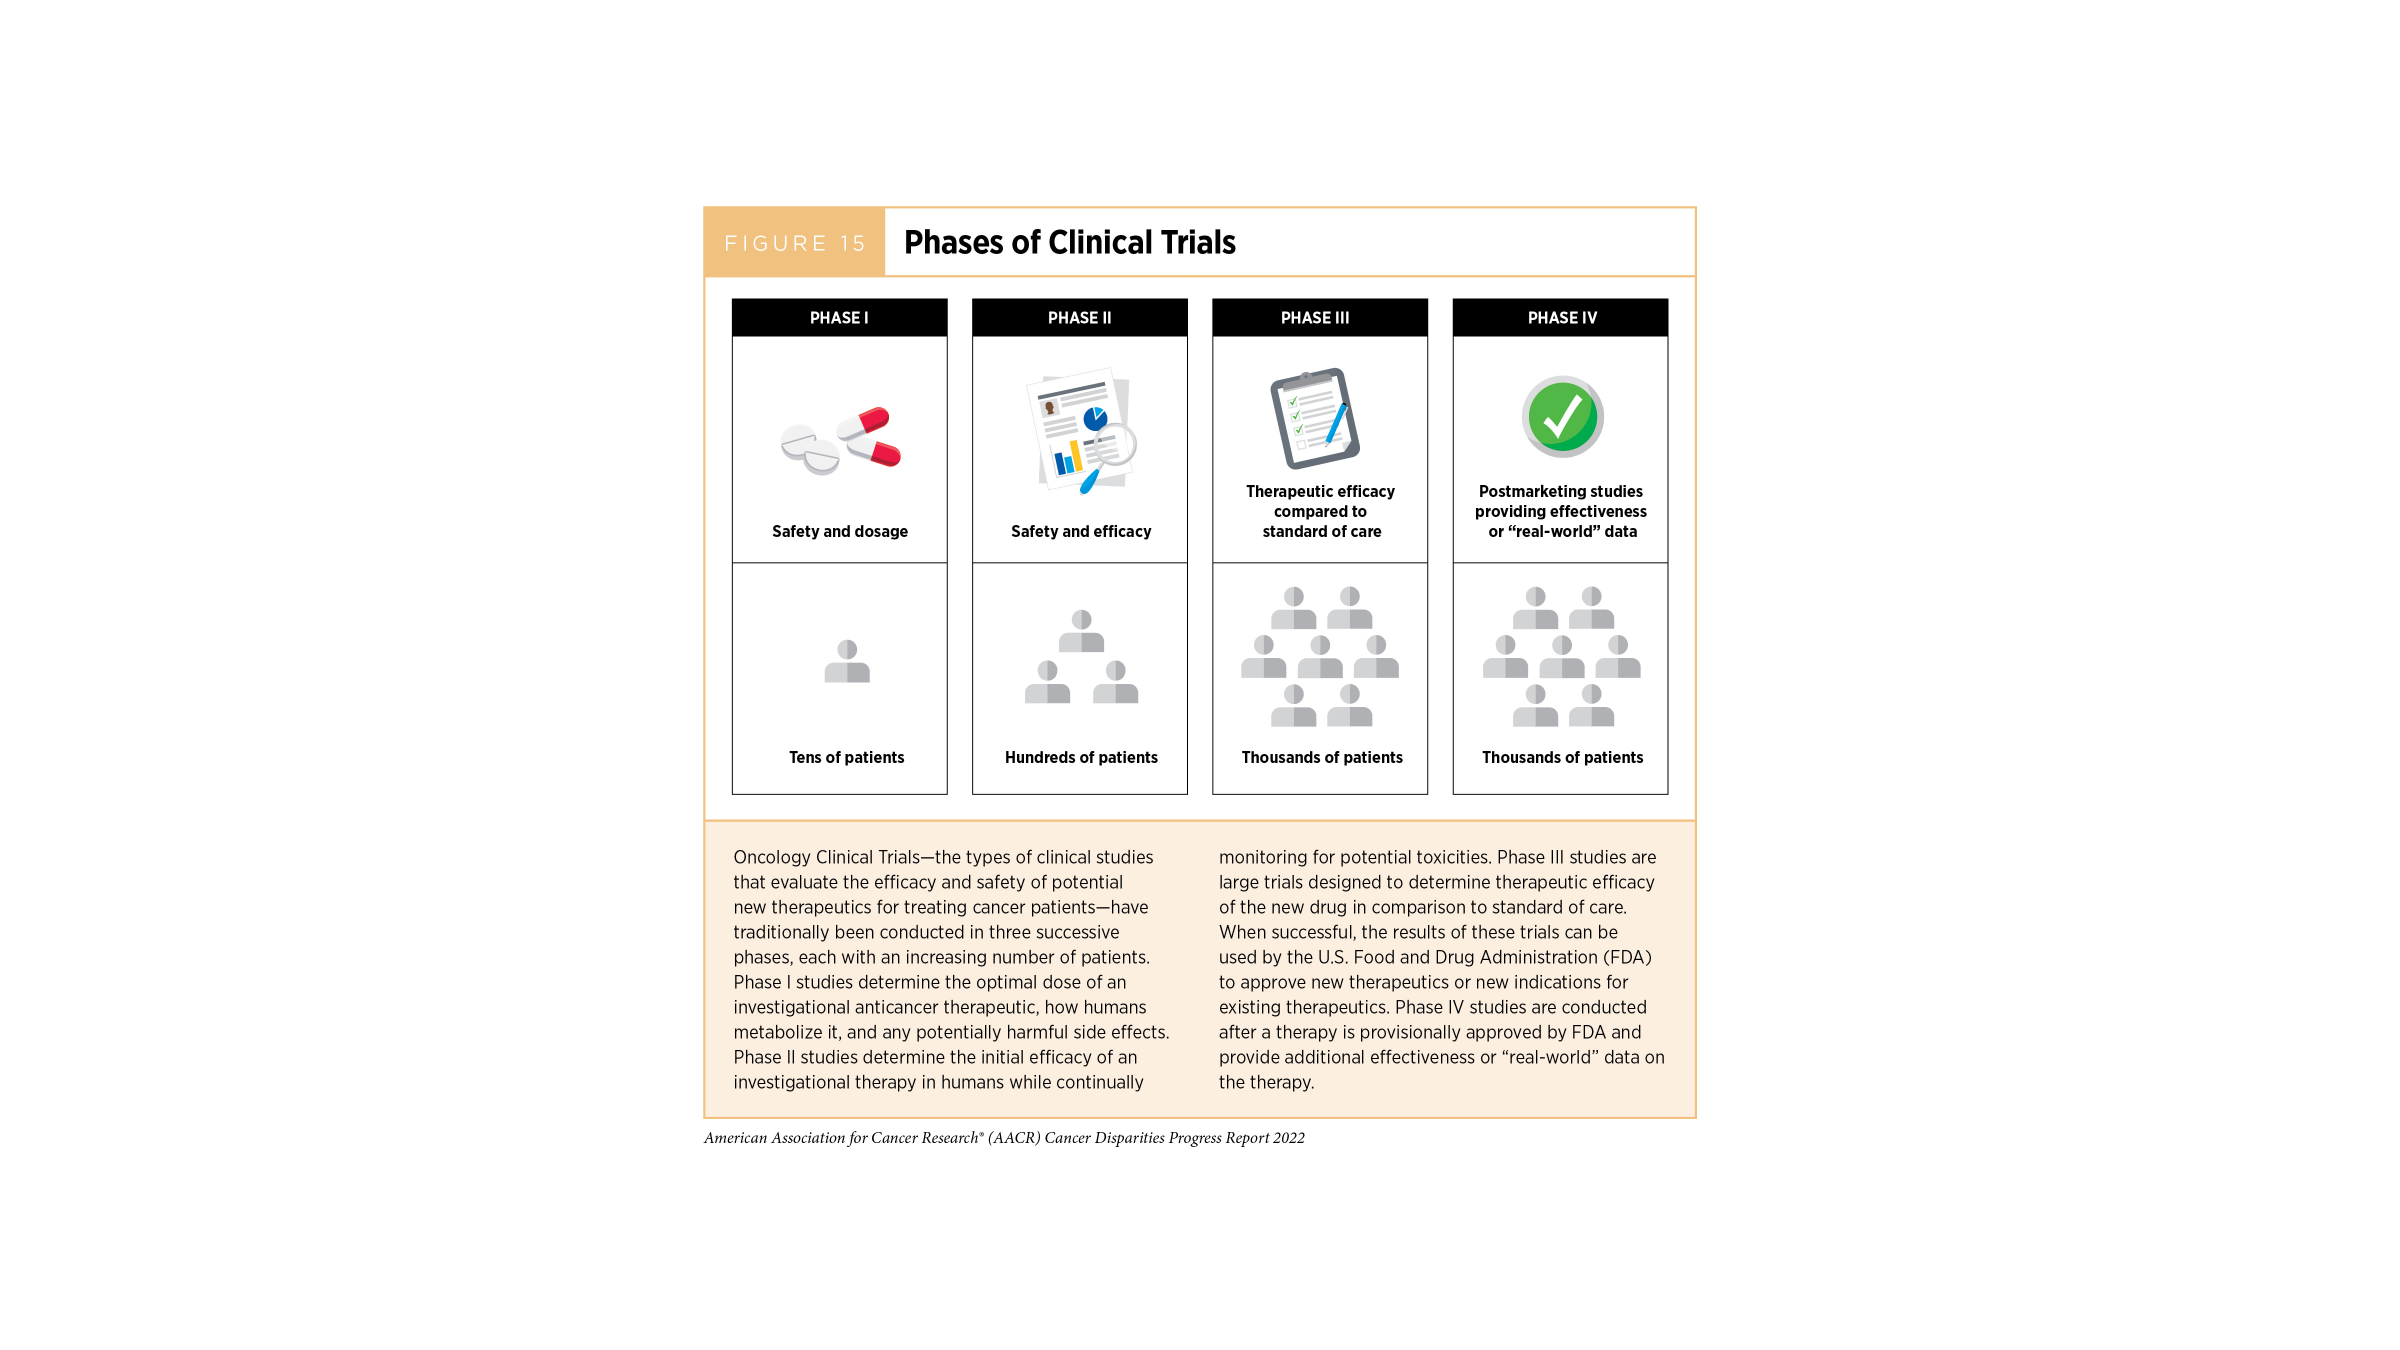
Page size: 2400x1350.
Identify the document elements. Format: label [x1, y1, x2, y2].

picture [684, 187, 1716, 1163]
